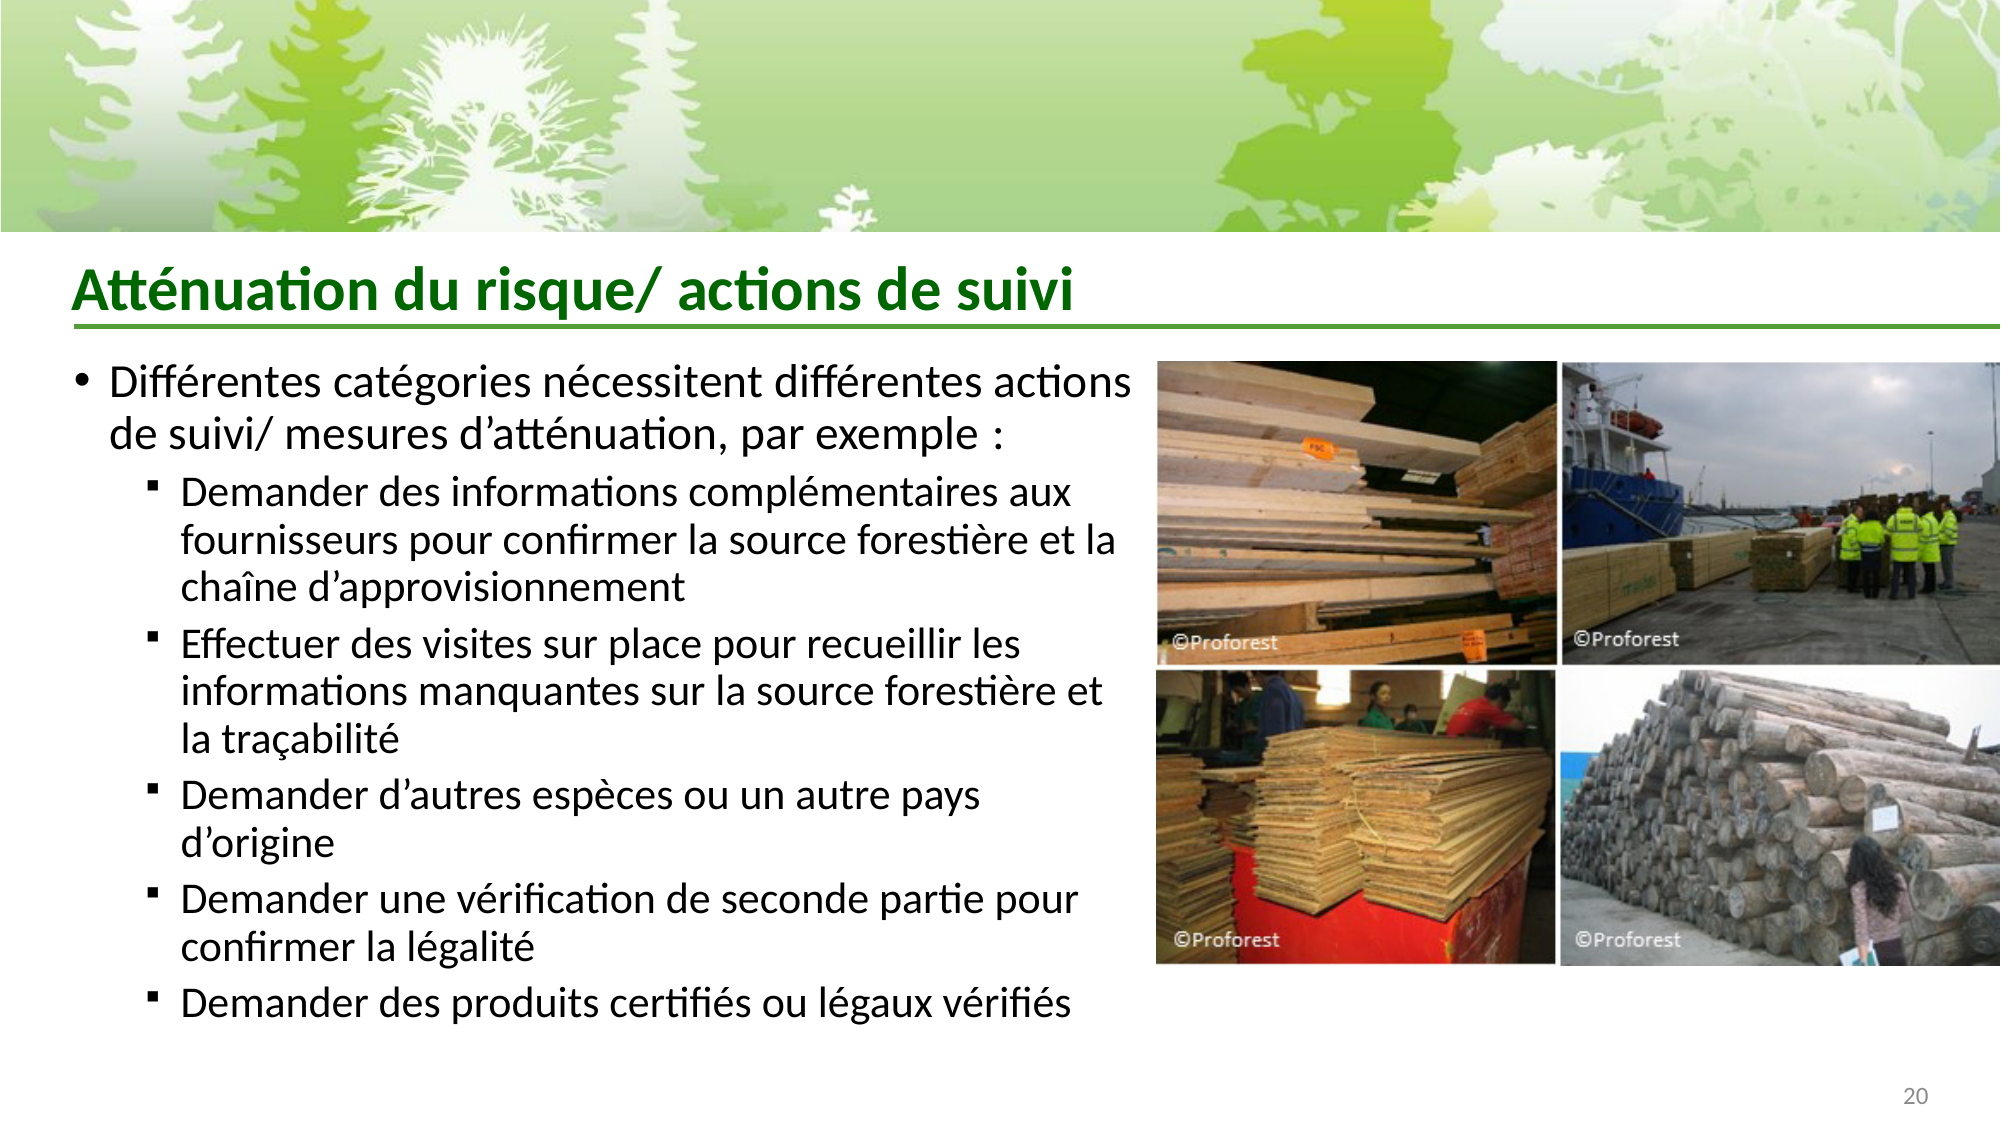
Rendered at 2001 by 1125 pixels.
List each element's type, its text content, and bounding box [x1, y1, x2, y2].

title Atténuation du risque/ actions de suivi [56, 181, 1782, 399]
picture [1156, 361, 2000, 966]
list Différentes catégories nécessitent différentes actions de suivi/ mesures d’atténuation, par exemple : Demander des informations complémentaires aux fournisseurs pour confirmer la source forestière et la chaîne d’approvisionnement Effectuer des visites sur place pour recueillir les informations manquantes sur la source forestière et la traçabilité Demander d’autres espèces ou un autre pays d’origine Demander une vérification de seconde partie pour confirmer la légalité Demander des produits certifiés ou légaux vérifiés [58, 349, 1155, 1092]
picture [0, 0, 2000, 232]
slide_number 20 [1493, 1065, 1944, 1125]
